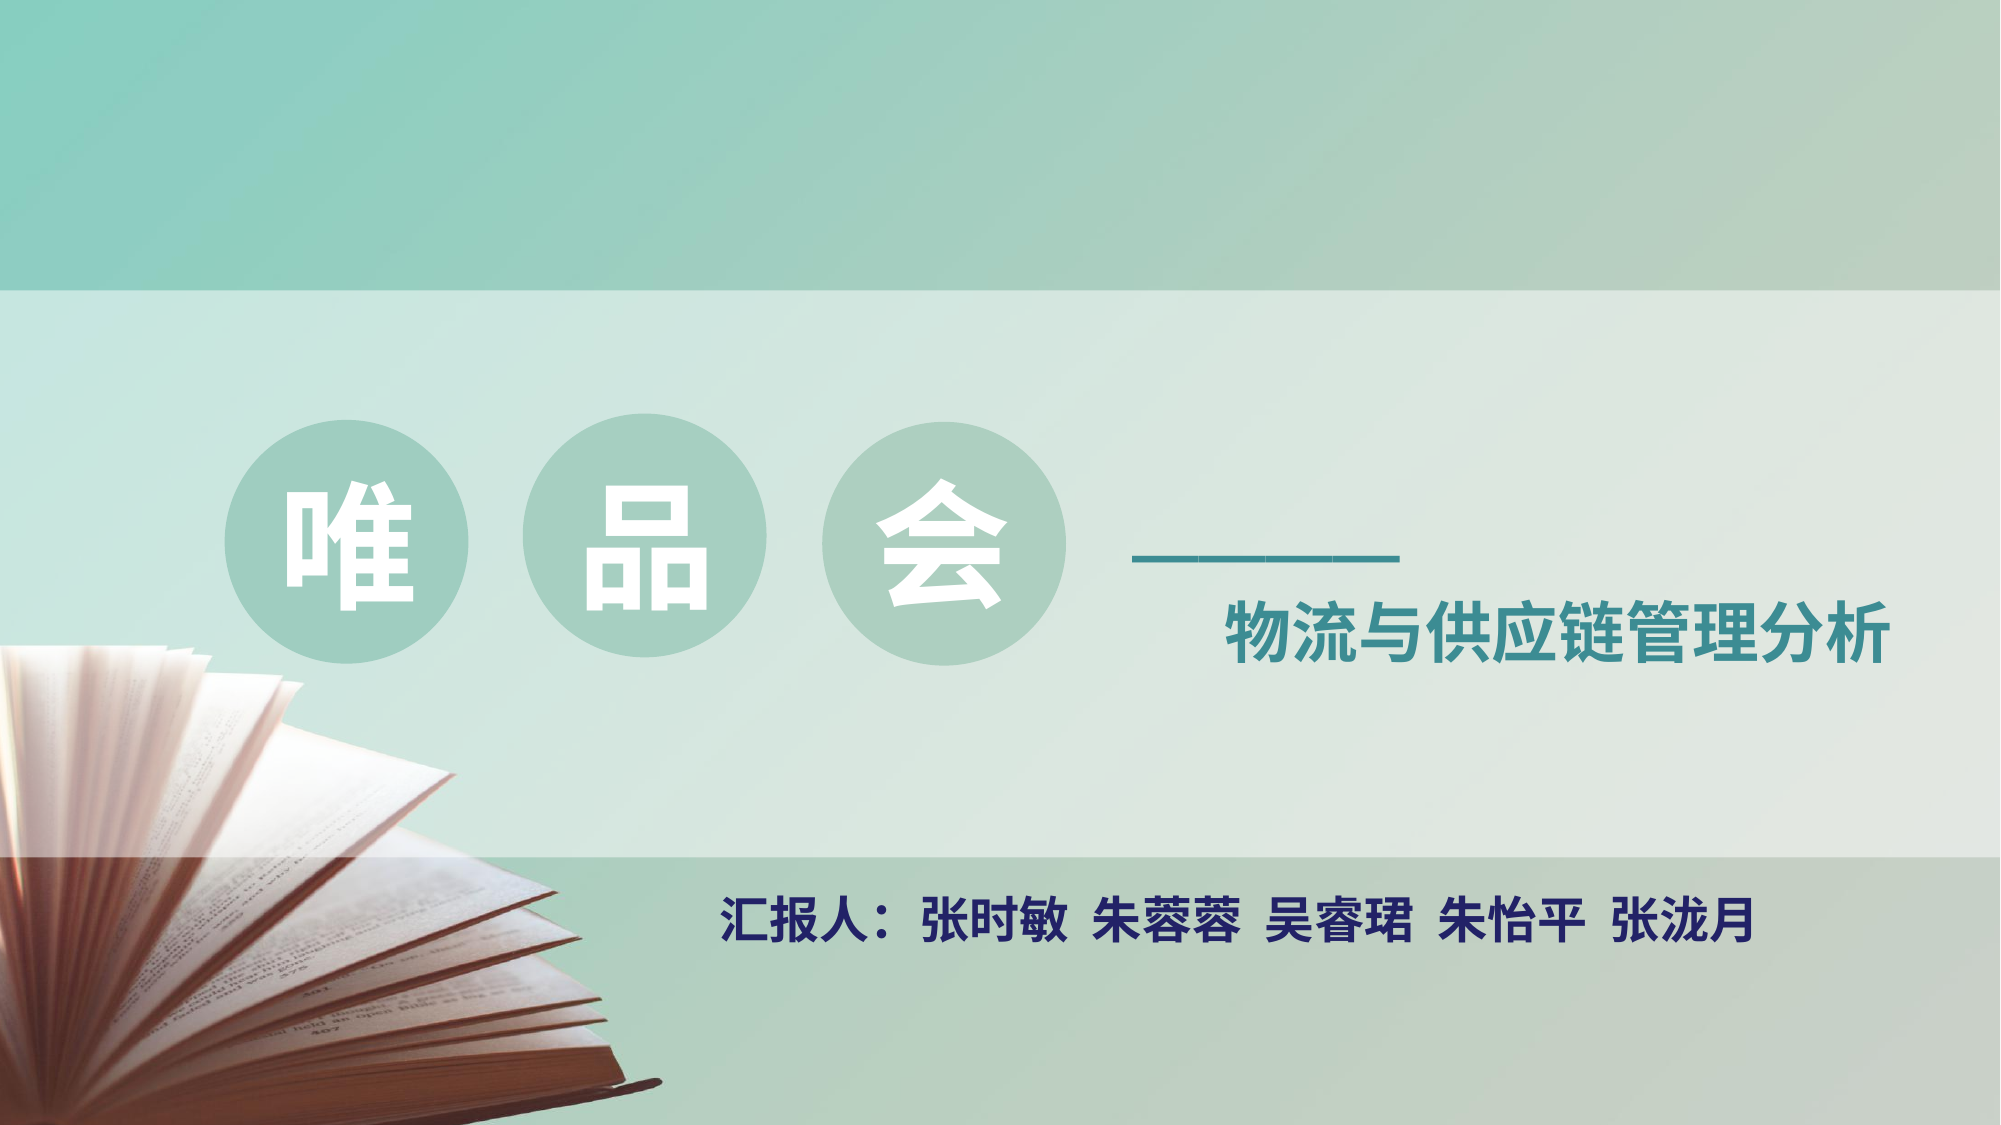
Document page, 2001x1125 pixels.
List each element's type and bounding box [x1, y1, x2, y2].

text_box [522, 413, 767, 658]
picture [0, 0, 2001, 1125]
text_box [224, 419, 469, 664]
text_box [822, 421, 1066, 666]
